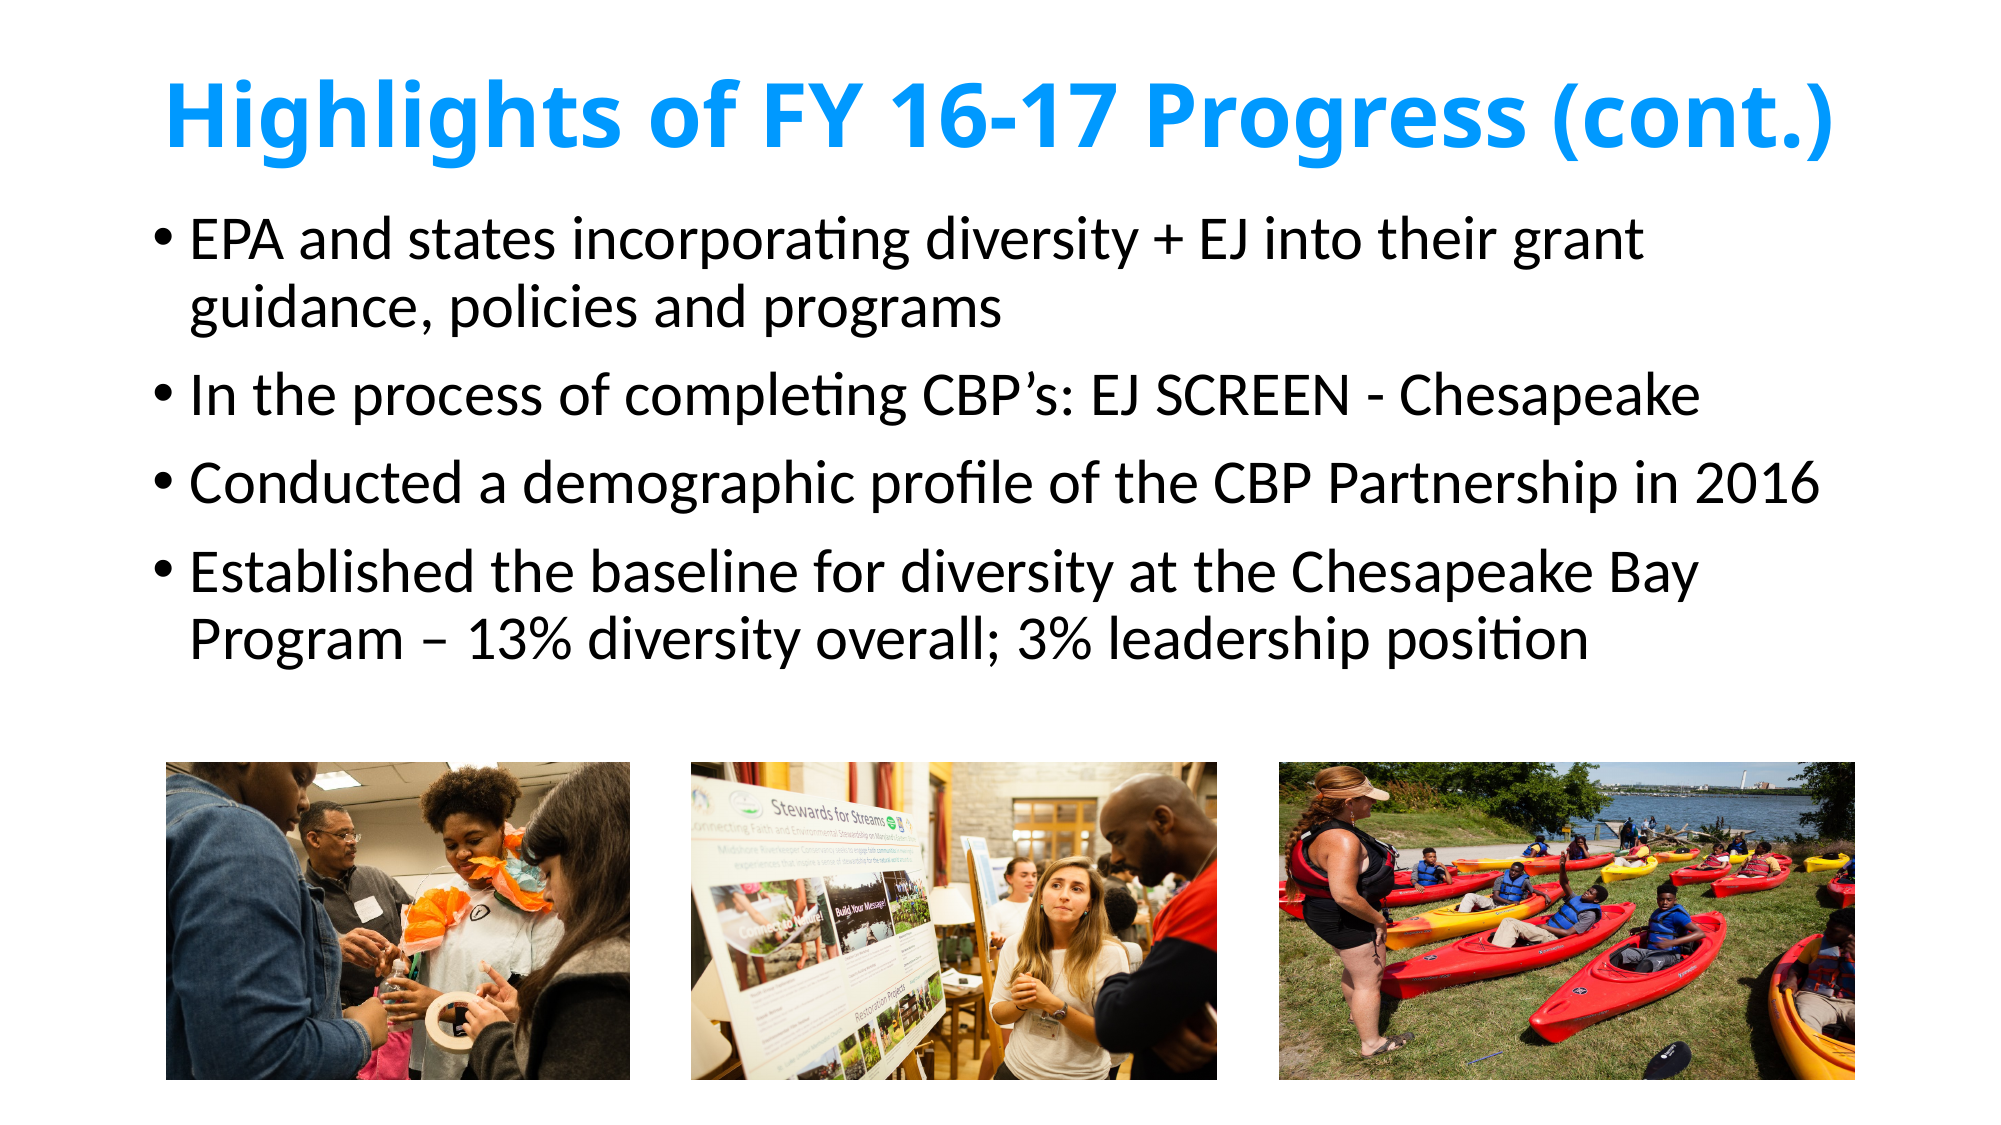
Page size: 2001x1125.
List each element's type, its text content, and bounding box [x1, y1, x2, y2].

list EPA and states incorporating diversity + EJ into their grant guidance, policies and programs In the process of completing CBP’s: EJ SCREEN - Chesapeake Conducted a demographic profile of the CBP Partnership in 2016 Established the baseline for diversity at the Chesapeake Bay Program – 13% diversity overall; 3% leadership position [137, 198, 1863, 763]
picture [691, 762, 1217, 1080]
picture [166, 762, 630, 1080]
title Highlights of FY 16-17 Progress (cont.) [137, 59, 1863, 177]
picture [1279, 762, 1855, 1080]
